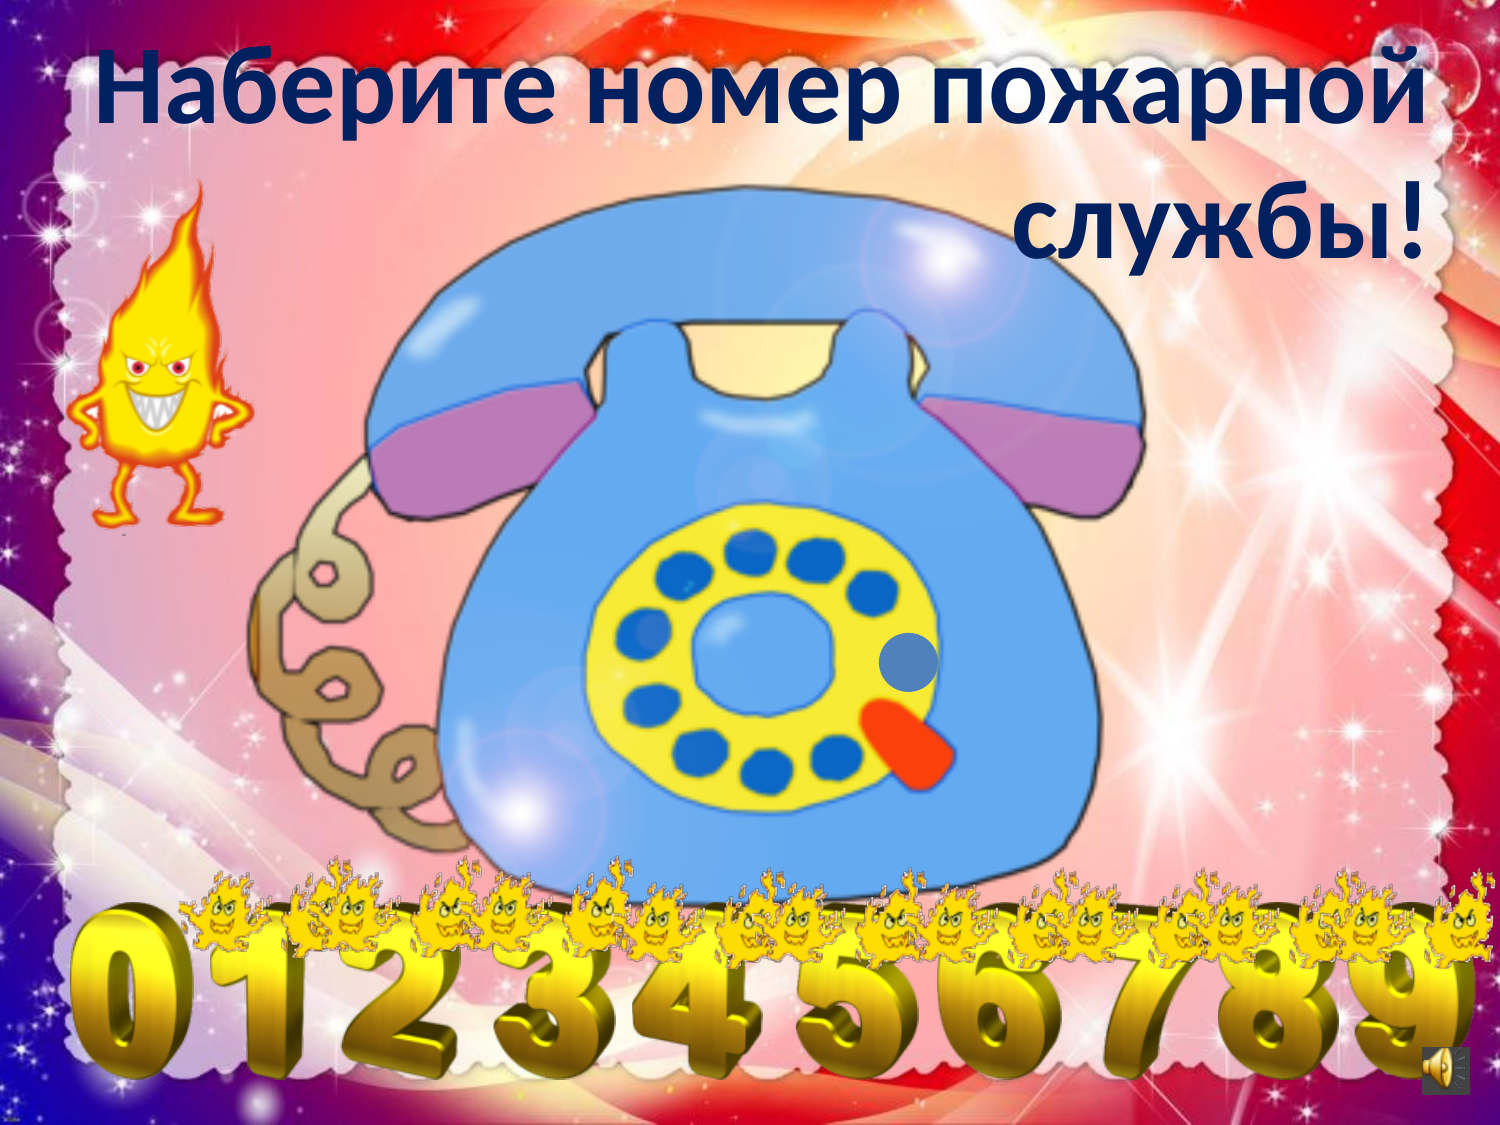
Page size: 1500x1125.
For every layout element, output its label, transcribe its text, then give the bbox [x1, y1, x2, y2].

text_box Наберите номер пожарной службы! [8, 3, 1446, 289]
picture [0, 0, 1500, 1125]
